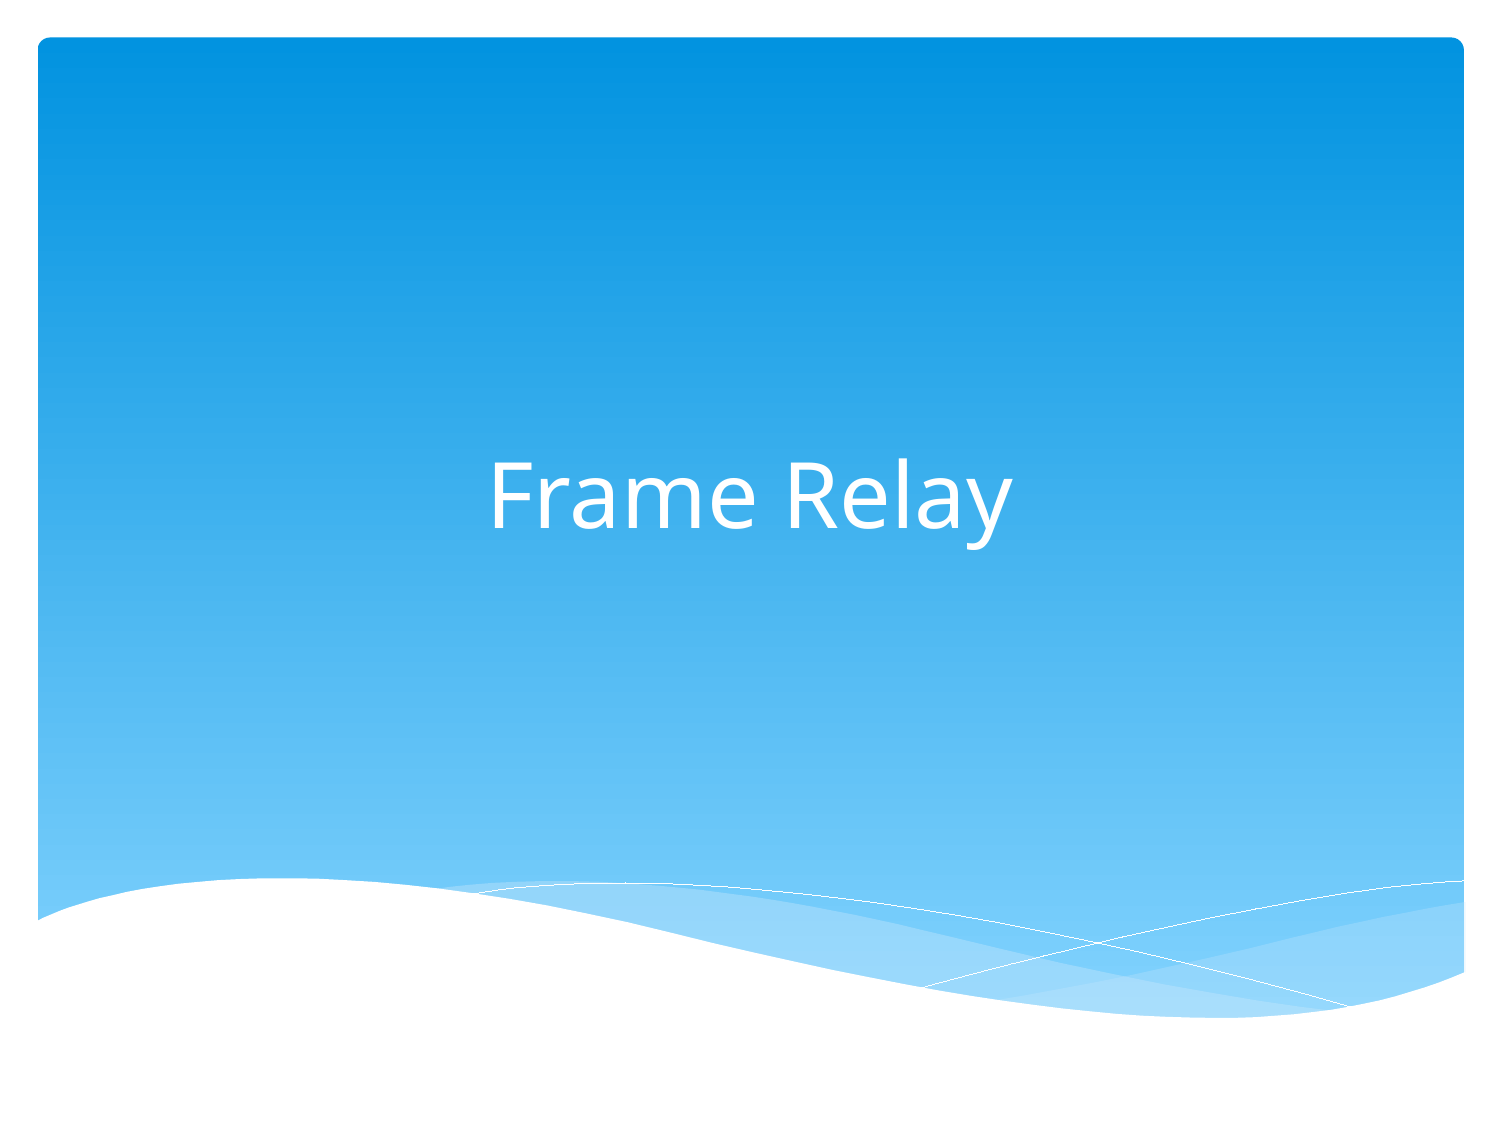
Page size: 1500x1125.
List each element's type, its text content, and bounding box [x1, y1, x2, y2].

title Frame Relay [112, 262, 1388, 555]
